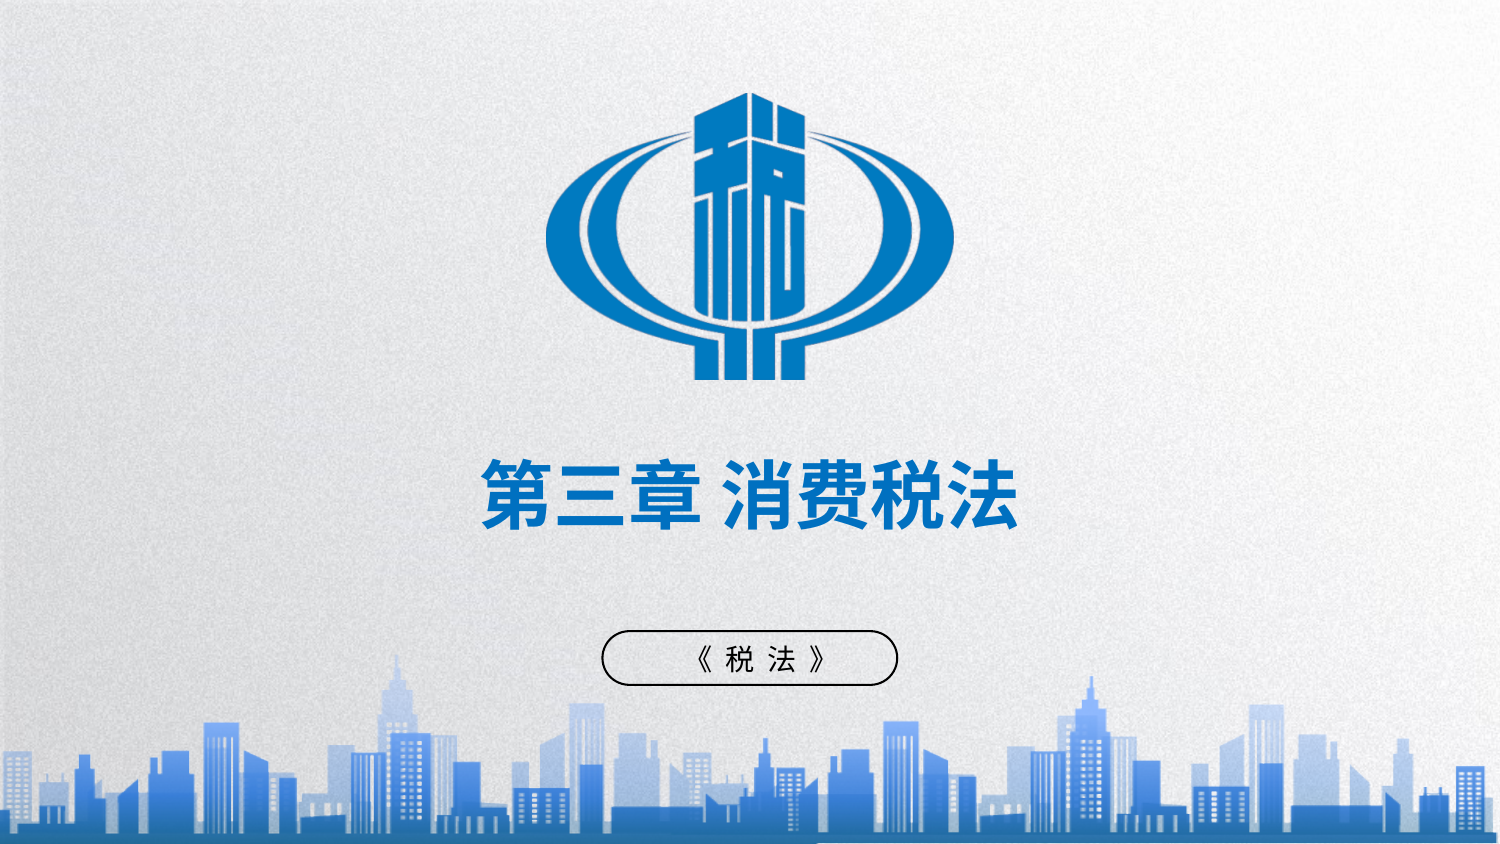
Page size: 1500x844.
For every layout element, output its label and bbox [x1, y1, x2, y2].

text_box [602, 630, 898, 686]
picture [0, 0, 1500, 844]
